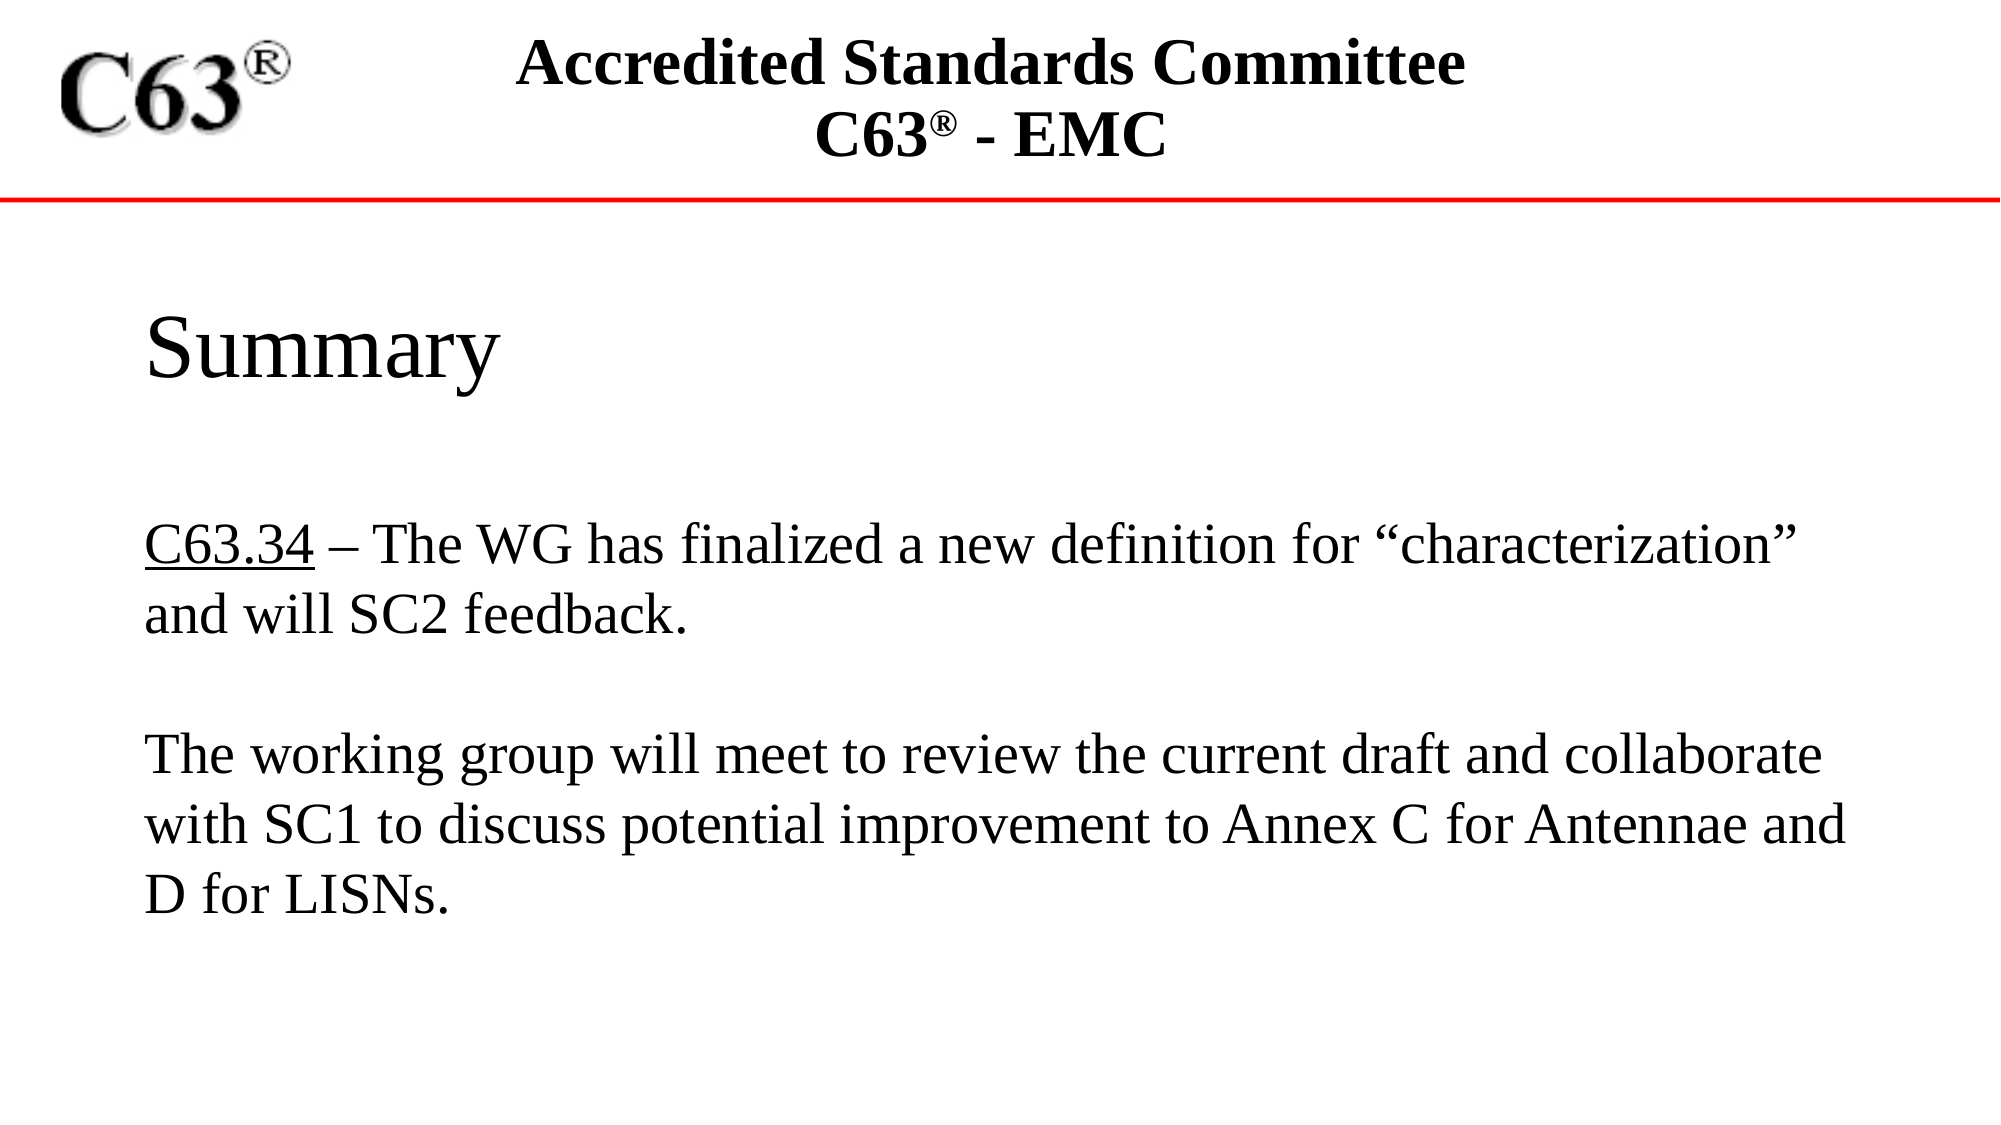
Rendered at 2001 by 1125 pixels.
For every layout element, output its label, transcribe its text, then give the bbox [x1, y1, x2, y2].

picture [61, 29, 299, 155]
title Summary C63.34 – The WG has finalized a new definition for “characterization” and will SC2 feedback. The working group will meet to review the current draft and collaborate with SC1 to discuss potential improvement to Annex C for Antennae and D for LISNs. [136, 256, 1863, 1024]
